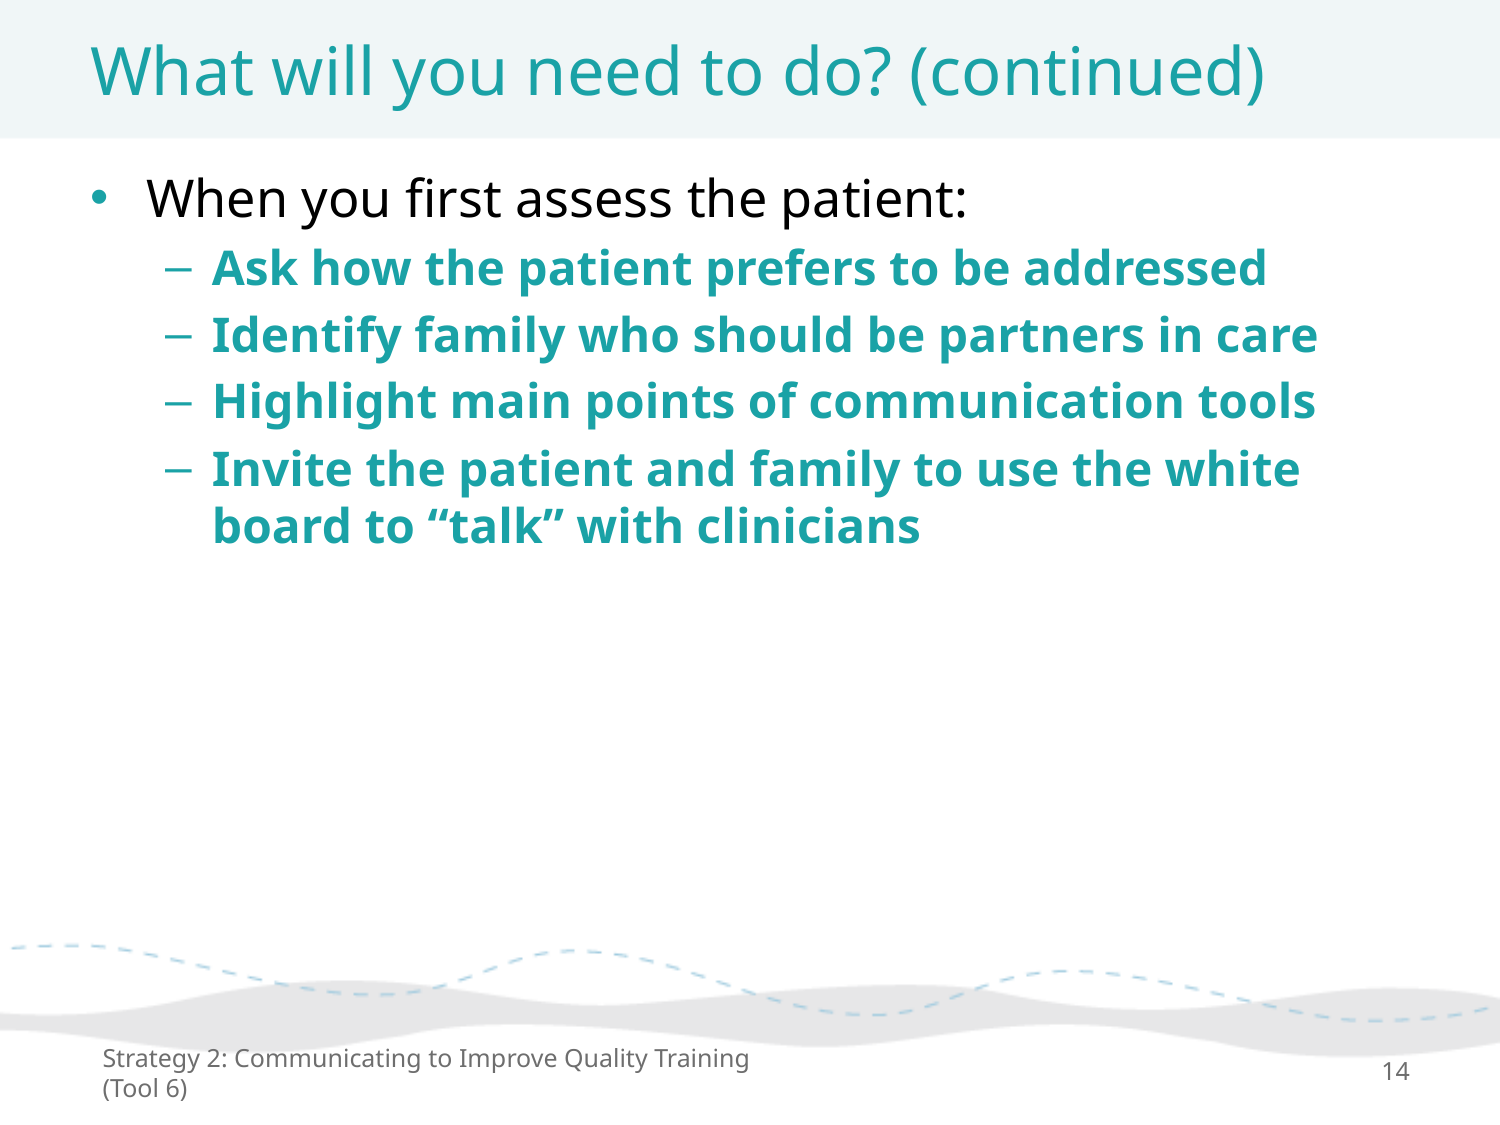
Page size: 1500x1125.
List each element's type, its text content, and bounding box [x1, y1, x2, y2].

footer Strategy 2: Communicating to Improve Quality Training (Tool 6) [87, 1042, 825, 1103]
title What will you need to do? (continued) [75, 0, 1425, 138]
slide_number 14 [1074, 1042, 1425, 1103]
list When you first assess the patient: Ask how the patient prefers to be addressed Identify family who should be partners in care Highlight main points of communication tools Invite the patient and family to use the white board to “talk” with clinicians [75, 157, 1425, 900]
picture [0, 0, 1500, 1125]
